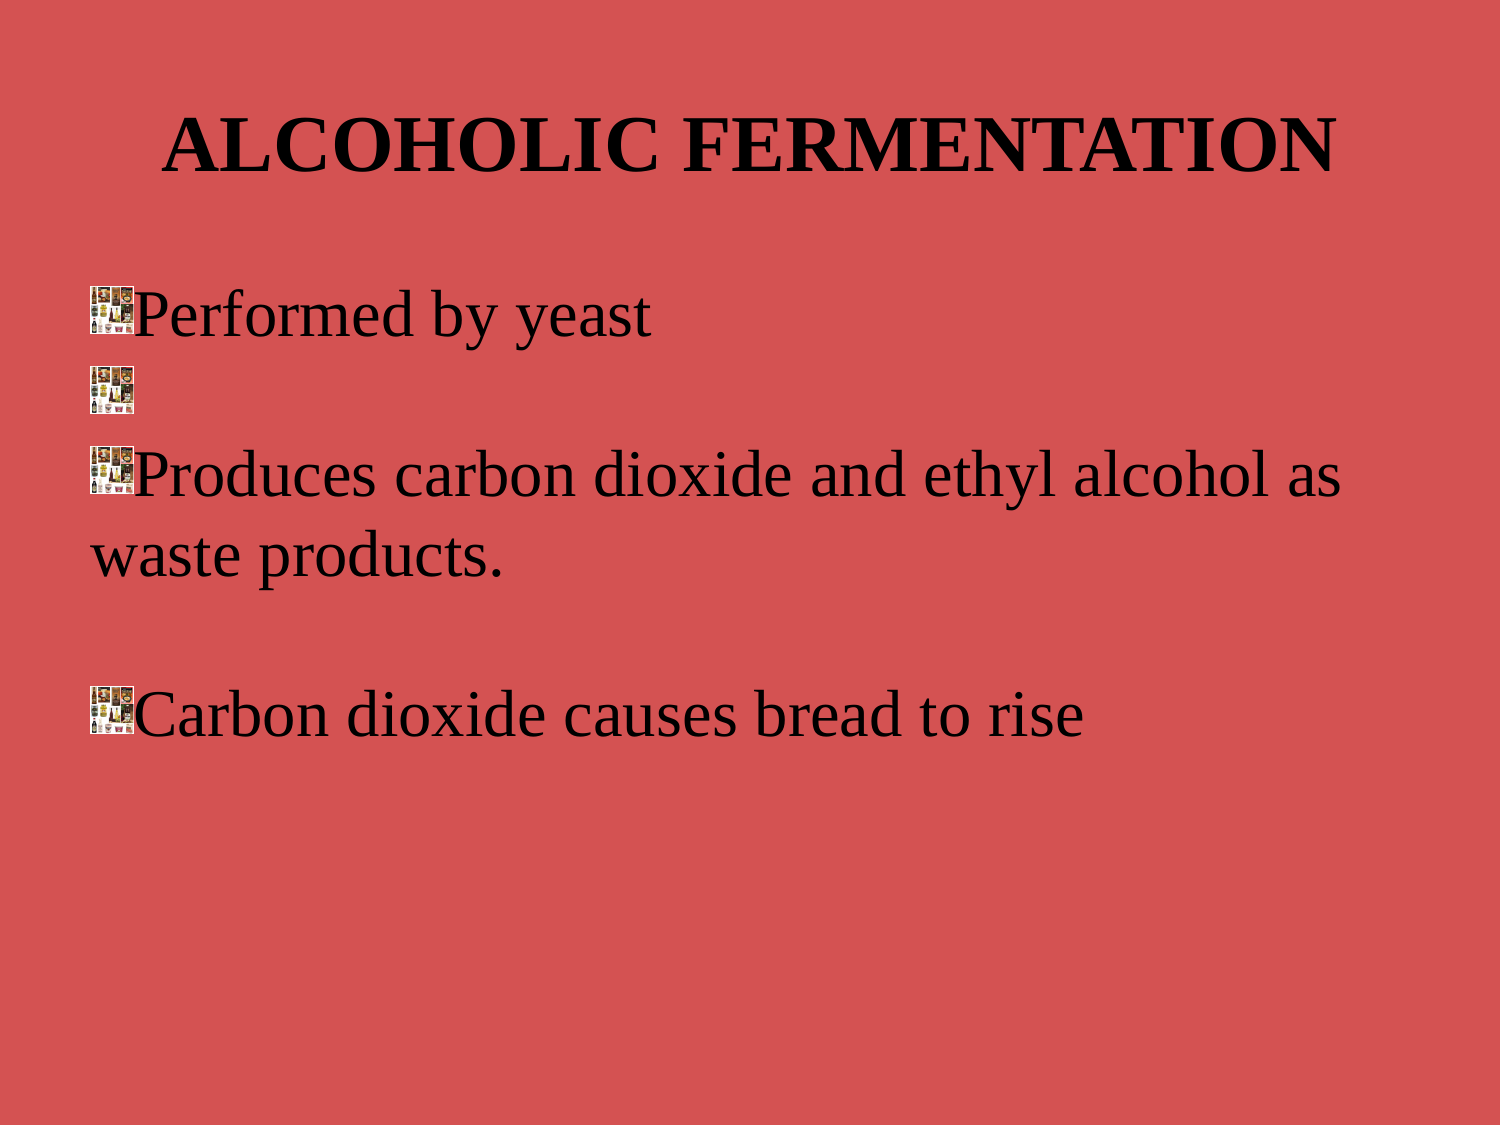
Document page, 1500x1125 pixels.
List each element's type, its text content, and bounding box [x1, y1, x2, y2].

picture [90, 366, 137, 414]
picture [90, 286, 137, 334]
list Performed by yeast Produces carbon dioxide and ethyl alcohol as waste products. Carbon dioxide causes bread to rise [75, 262, 1425, 1005]
title ALCOHOLIC FERMENTATION [75, 45, 1425, 233]
picture [90, 686, 137, 734]
picture [90, 446, 137, 494]
